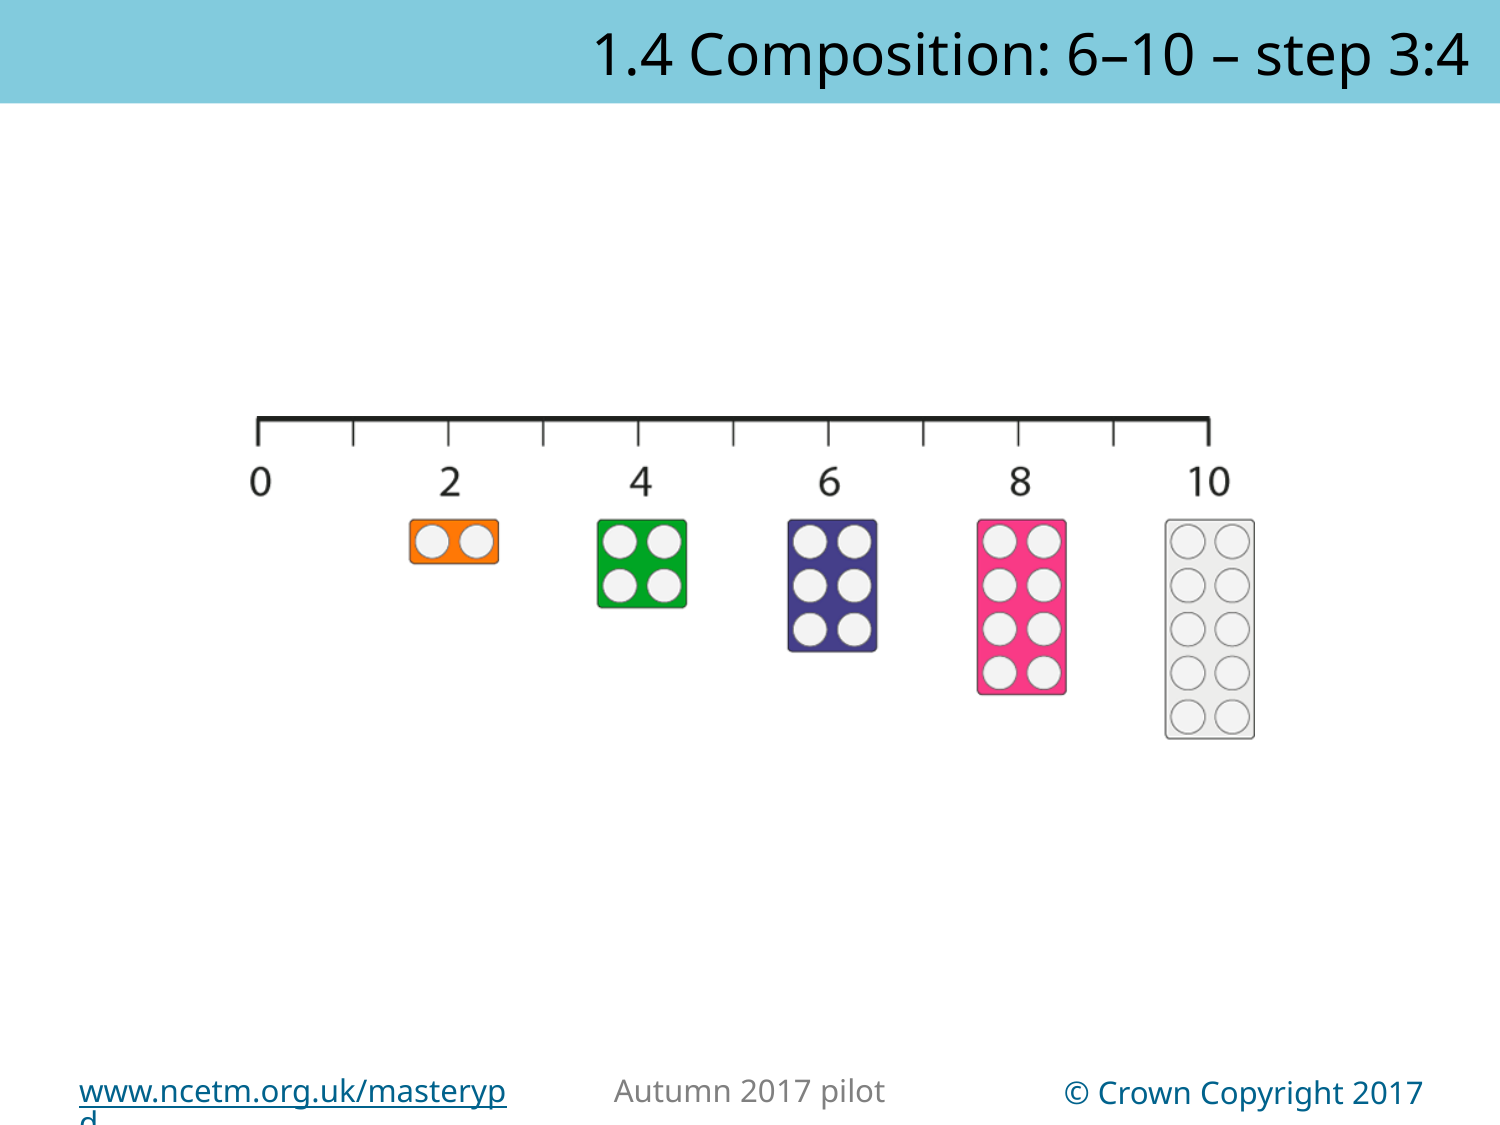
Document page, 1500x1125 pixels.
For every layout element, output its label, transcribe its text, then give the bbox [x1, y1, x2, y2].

picture [246, 416, 1270, 752]
list 1.4 Composition: 6–10 – step 3:4 [0, 0, 1500, 104]
